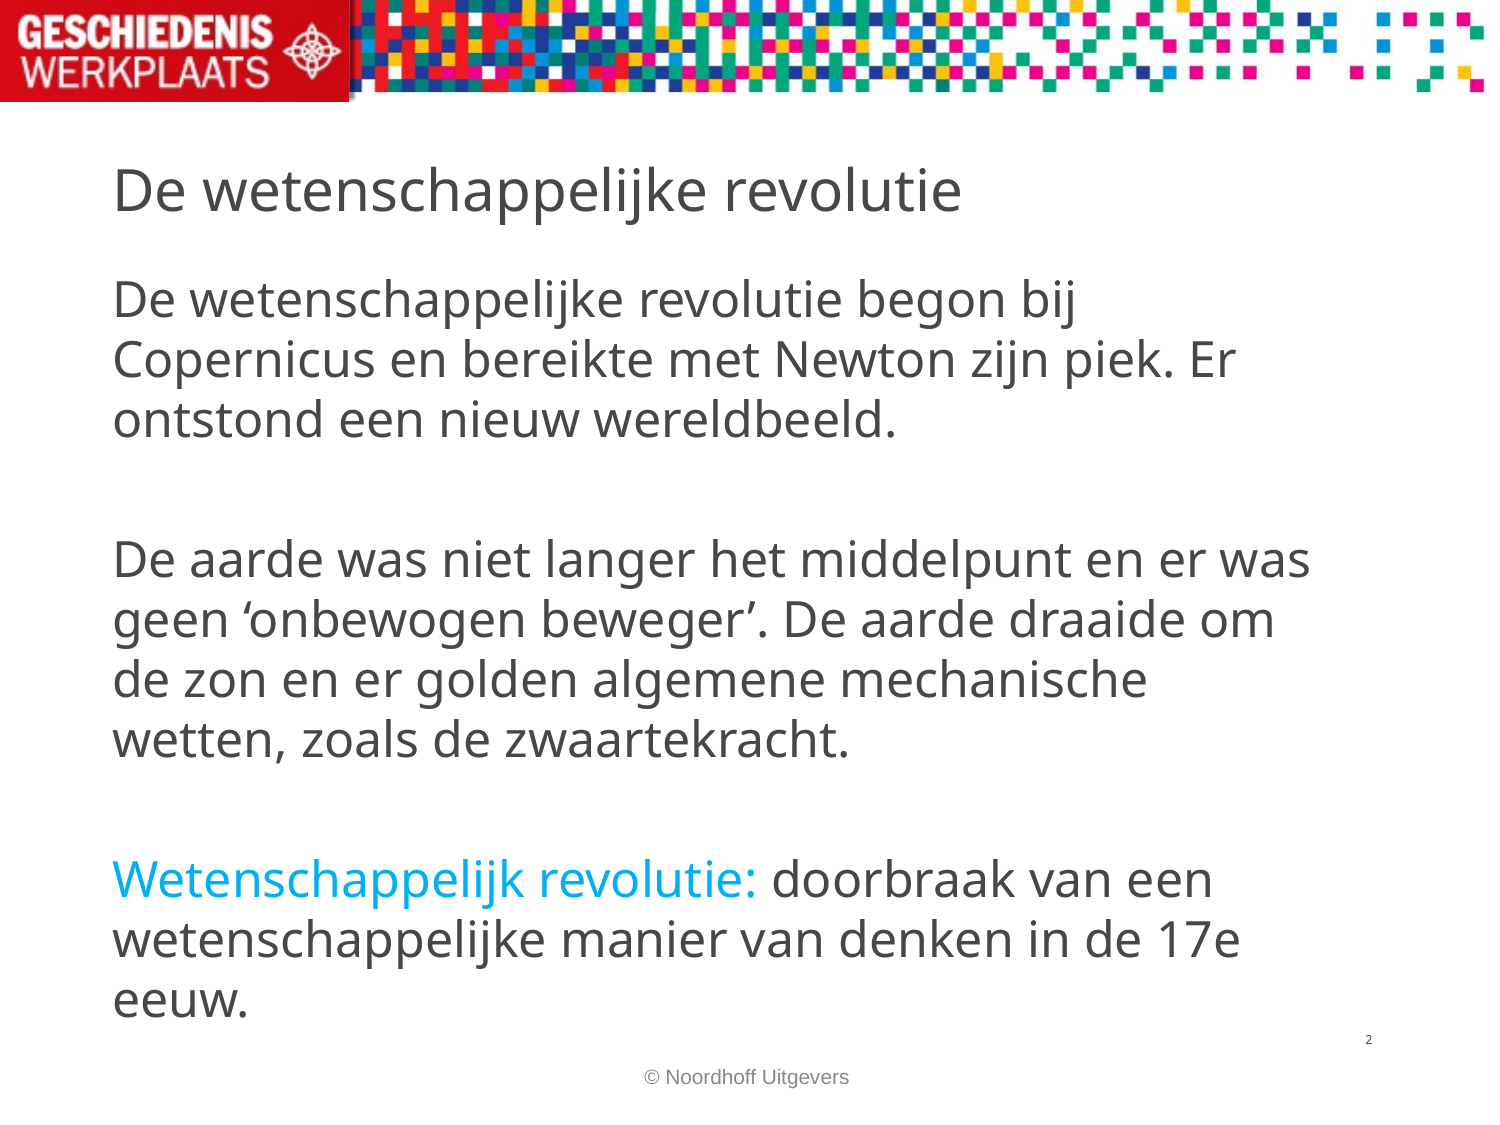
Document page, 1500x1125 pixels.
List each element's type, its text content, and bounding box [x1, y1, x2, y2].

slide_number 2 [1325, 1025, 1388, 1063]
picture [0, 0, 1500, 1125]
title De wetenschappelijke revolutie [112, 145, 1401, 256]
list De wetenschappelijke revolutie begon bij Copernicus en bereikte met Newton zijn piek. Er ontstond een nieuw wereldbeeld. De aarde was niet langer het middelpunt en er was geen ‘onbewogen beweger’. De aarde draaide om de zon en er golden algemene mechanische wetten, zoals de zwaartekracht. Wetenschappelijk revolutie: doorbraak van een wetenschappelijke manier van denken in de 17e eeuw. [112, 260, 1341, 946]
text_box © Noordhoff Uitgevers [512, 1045, 988, 1106]
